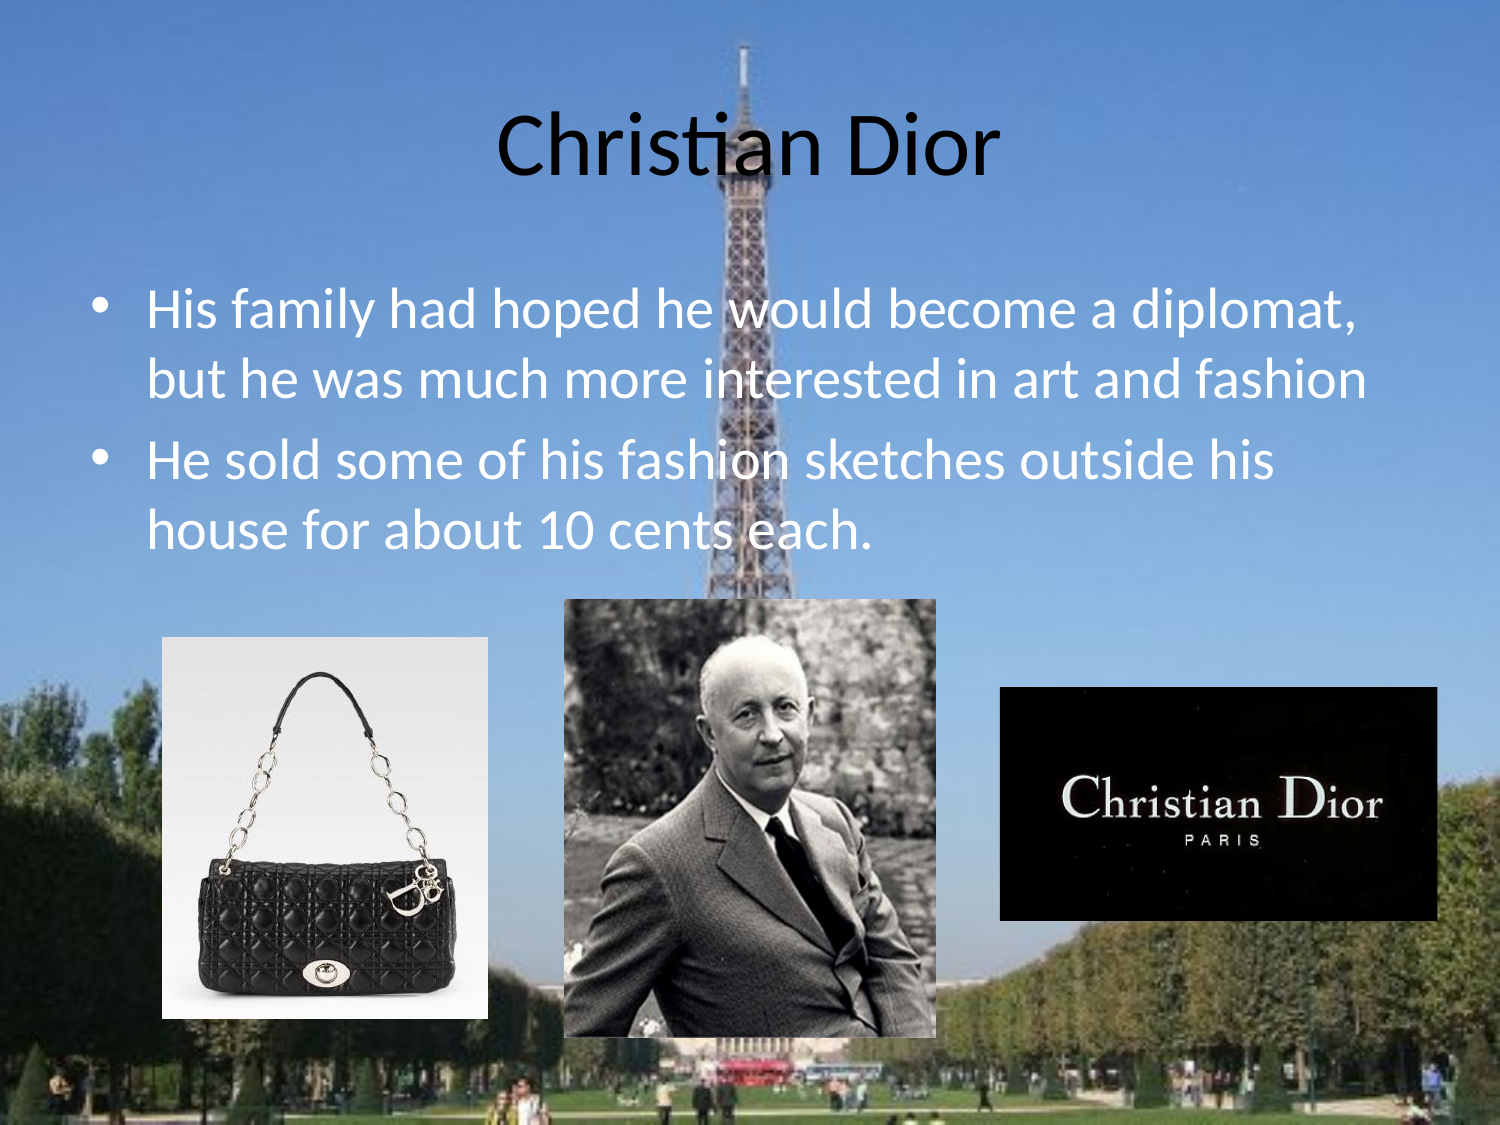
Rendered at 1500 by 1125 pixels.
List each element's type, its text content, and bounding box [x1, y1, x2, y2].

list His family had hoped he would become a diplomat, but he was much more interested in art and fashion He sold some of his fashion sketches outside his house for about 10 cents each. [74, 262, 1426, 1006]
title Christian Dior [74, 44, 1426, 233]
picture [0, 0, 1500, 1125]
